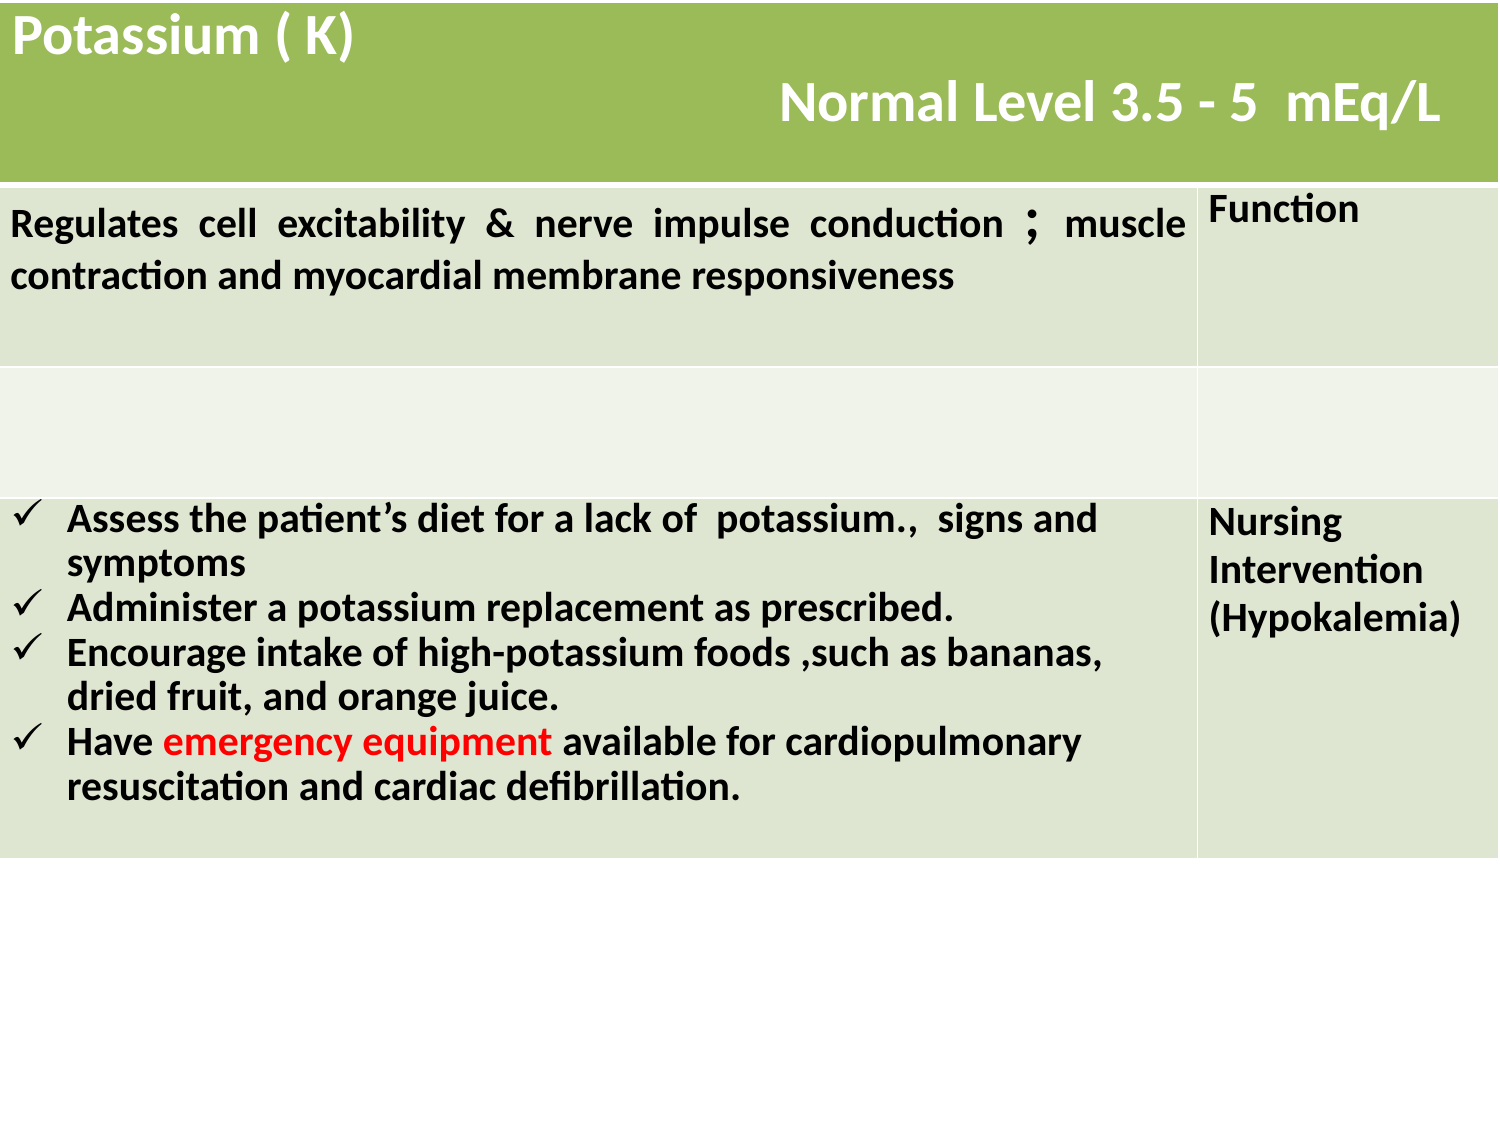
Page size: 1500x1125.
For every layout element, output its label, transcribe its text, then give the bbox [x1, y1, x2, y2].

table_cell [0, 368, 1197, 497]
table_cell Regulates cell excitability & nerve impulse conduction ; muscle contraction and myocardial membrane responsiveness [0, 188, 1197, 366]
table_cell Assess the patient’s diet for a lack of potassium., signs and symptoms Administer a potassium replacement as prescribed. Encourage intake of high-potassium foods ,such as bananas, dried fruit, and orange juice. Have emergency equipment available for cardiopulmonary resuscitation and cardiac defibrillation. [0, 499, 1197, 858]
table_cell Nursing Intervention (Hypokalemia) [1198, 499, 1498, 858]
table_cell [1198, 368, 1498, 497]
table_cell Function [1198, 188, 1498, 366]
table_header Potassium ( K) Normal Level 3.5 - 5 mEq/L [0, 3, 1498, 182]
